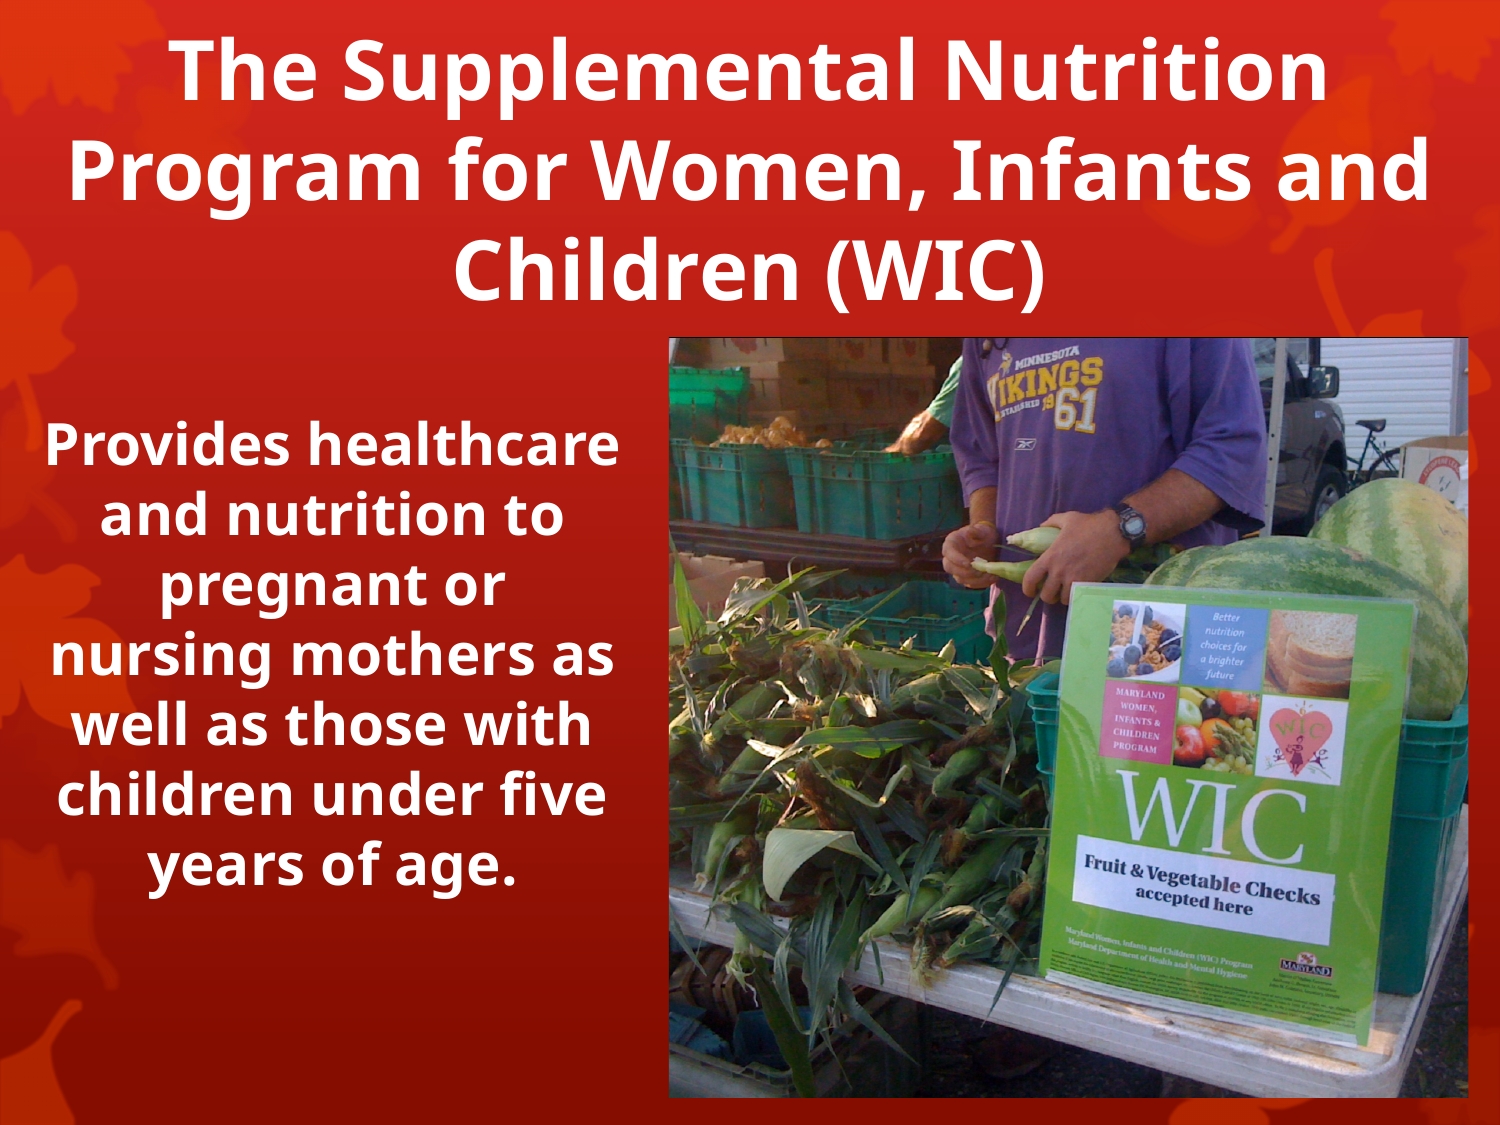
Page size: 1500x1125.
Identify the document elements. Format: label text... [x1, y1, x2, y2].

list Provides healthcare and nutrition to pregnant or nursing mothers as well as those with children under five years of age. [27, 399, 638, 1061]
title The Supplemental Nutrition Program for Women, Infants and Children (WIC) [24, 24, 1475, 325]
picture [668, 336, 1469, 1099]
